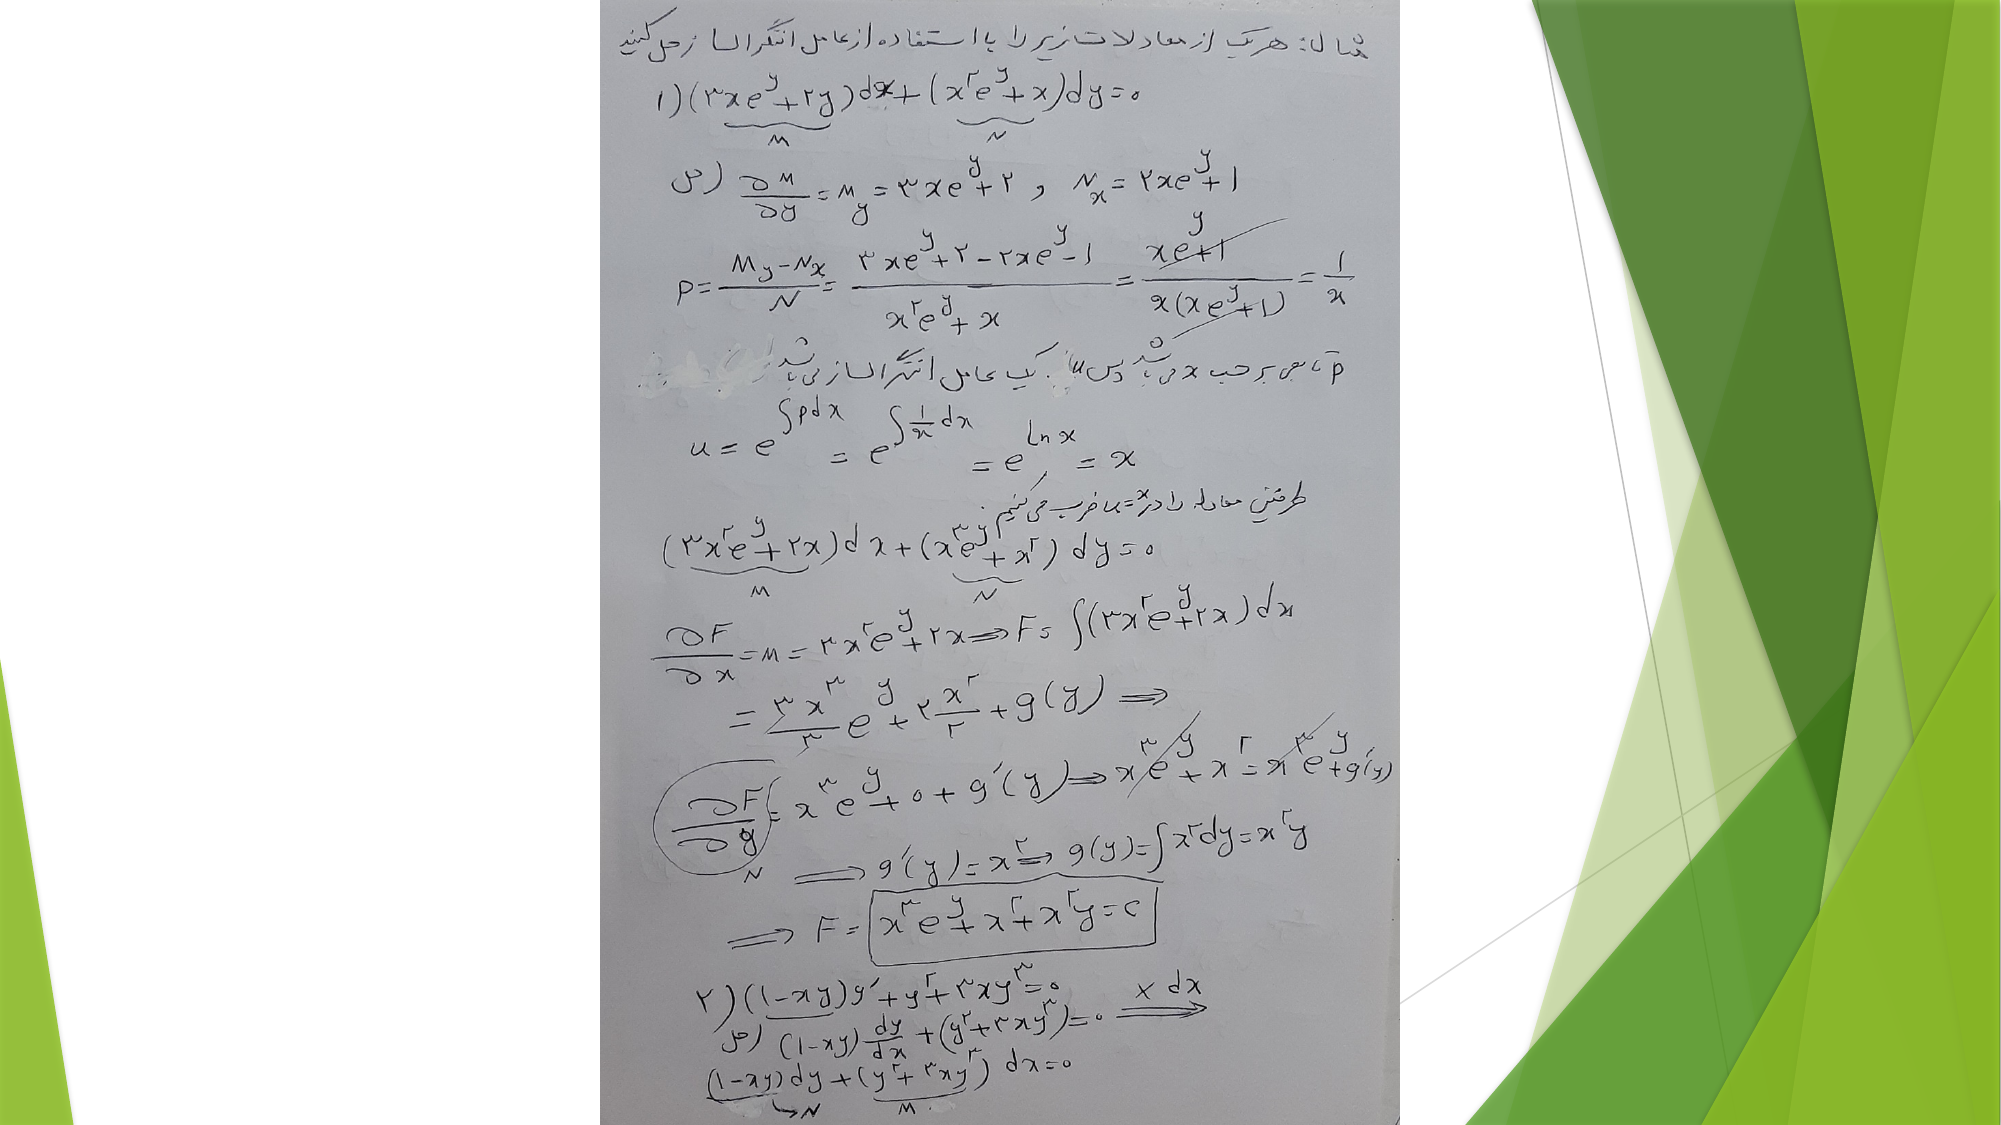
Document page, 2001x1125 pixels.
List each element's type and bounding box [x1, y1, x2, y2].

picture [599, 0, 1401, 1125]
